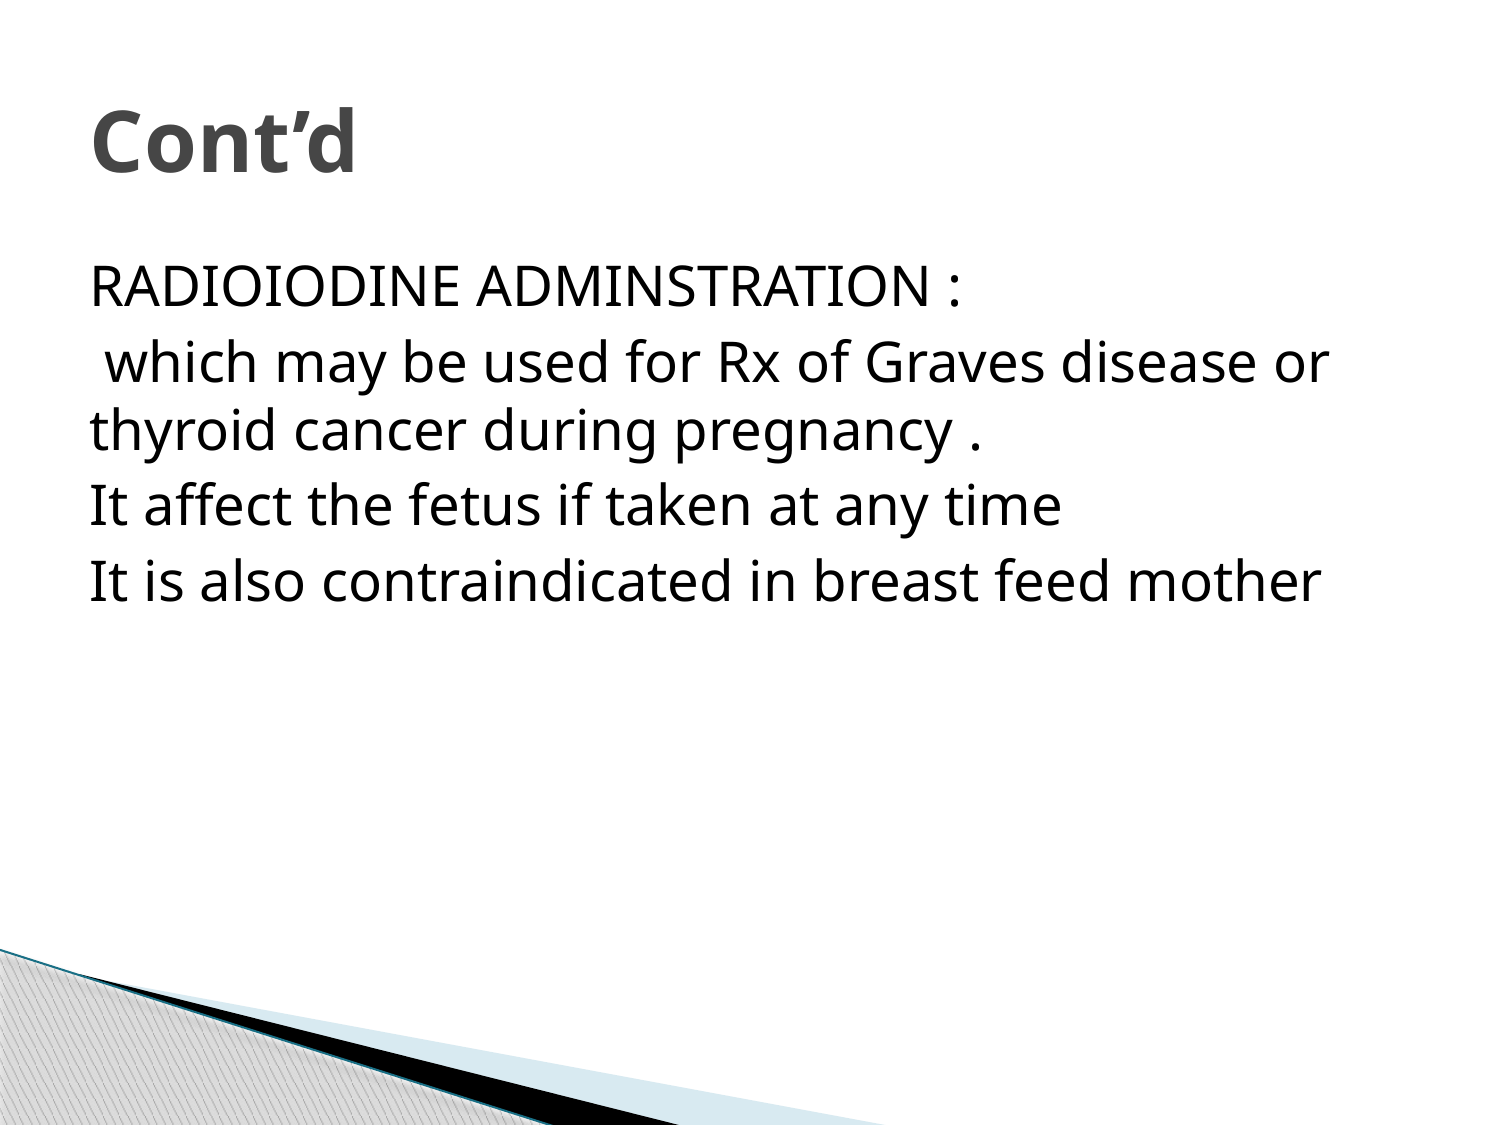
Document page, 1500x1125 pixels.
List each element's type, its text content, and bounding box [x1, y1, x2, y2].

list RADIOIODINE ADMINSTRATION : which may be used for Rx of Graves disease or thyroid cancer during pregnancy . It affect the fetus if taken at any time It is also contraindicated in breast feed mother [75, 243, 1425, 986]
title Cont’d [75, 45, 1425, 233]
